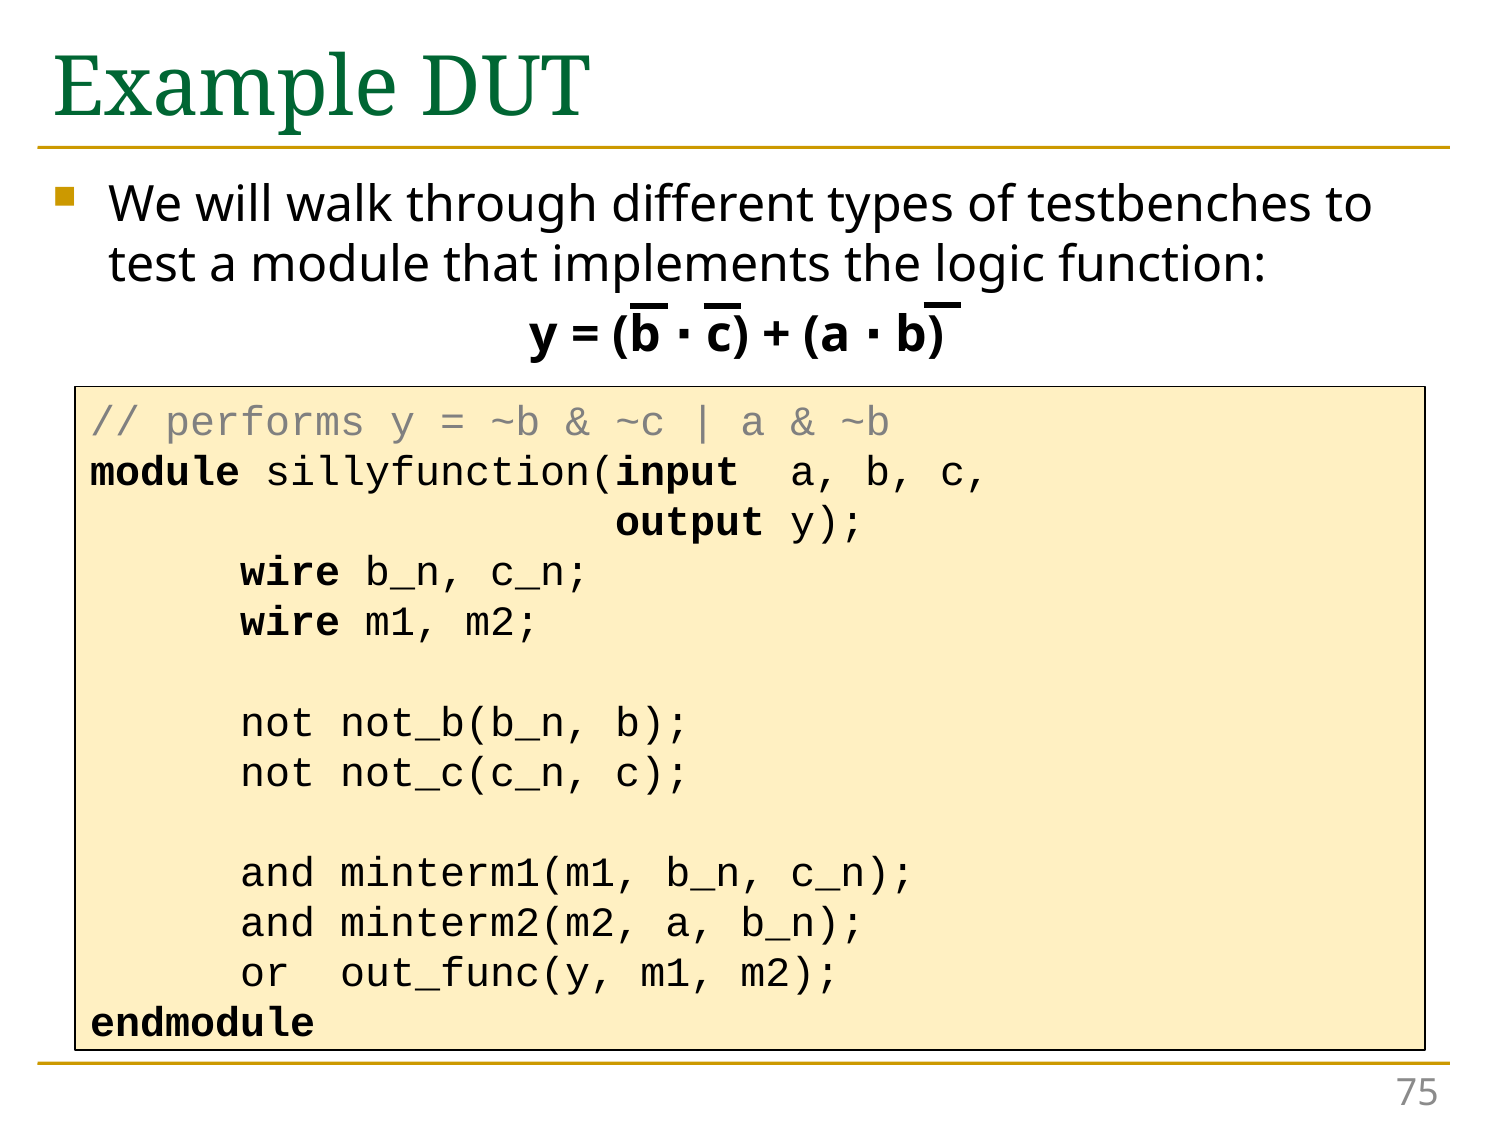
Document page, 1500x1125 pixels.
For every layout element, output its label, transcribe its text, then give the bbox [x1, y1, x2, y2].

text_box // performs y = ~b & ~c | a & ~b module sillyfunction(input a, b, c, output y); wire b_n, c_n; wire m1, m2; not not_b(b_n, b); not not_c(c_n, c); and minterm1(m1, b_n, c_n); and minterm2(m2, a, b_n); or out_func(y, m1, m2); endmodule [74, 386, 1425, 1050]
list We will walk through different types of testbenches to test a module that implements the logic function: y = (b ∙ c) + (a ∙ b) [37, 163, 1450, 387]
title Example DUT [37, 24, 1450, 163]
slide_number 75 [1116, 1063, 1454, 1124]
